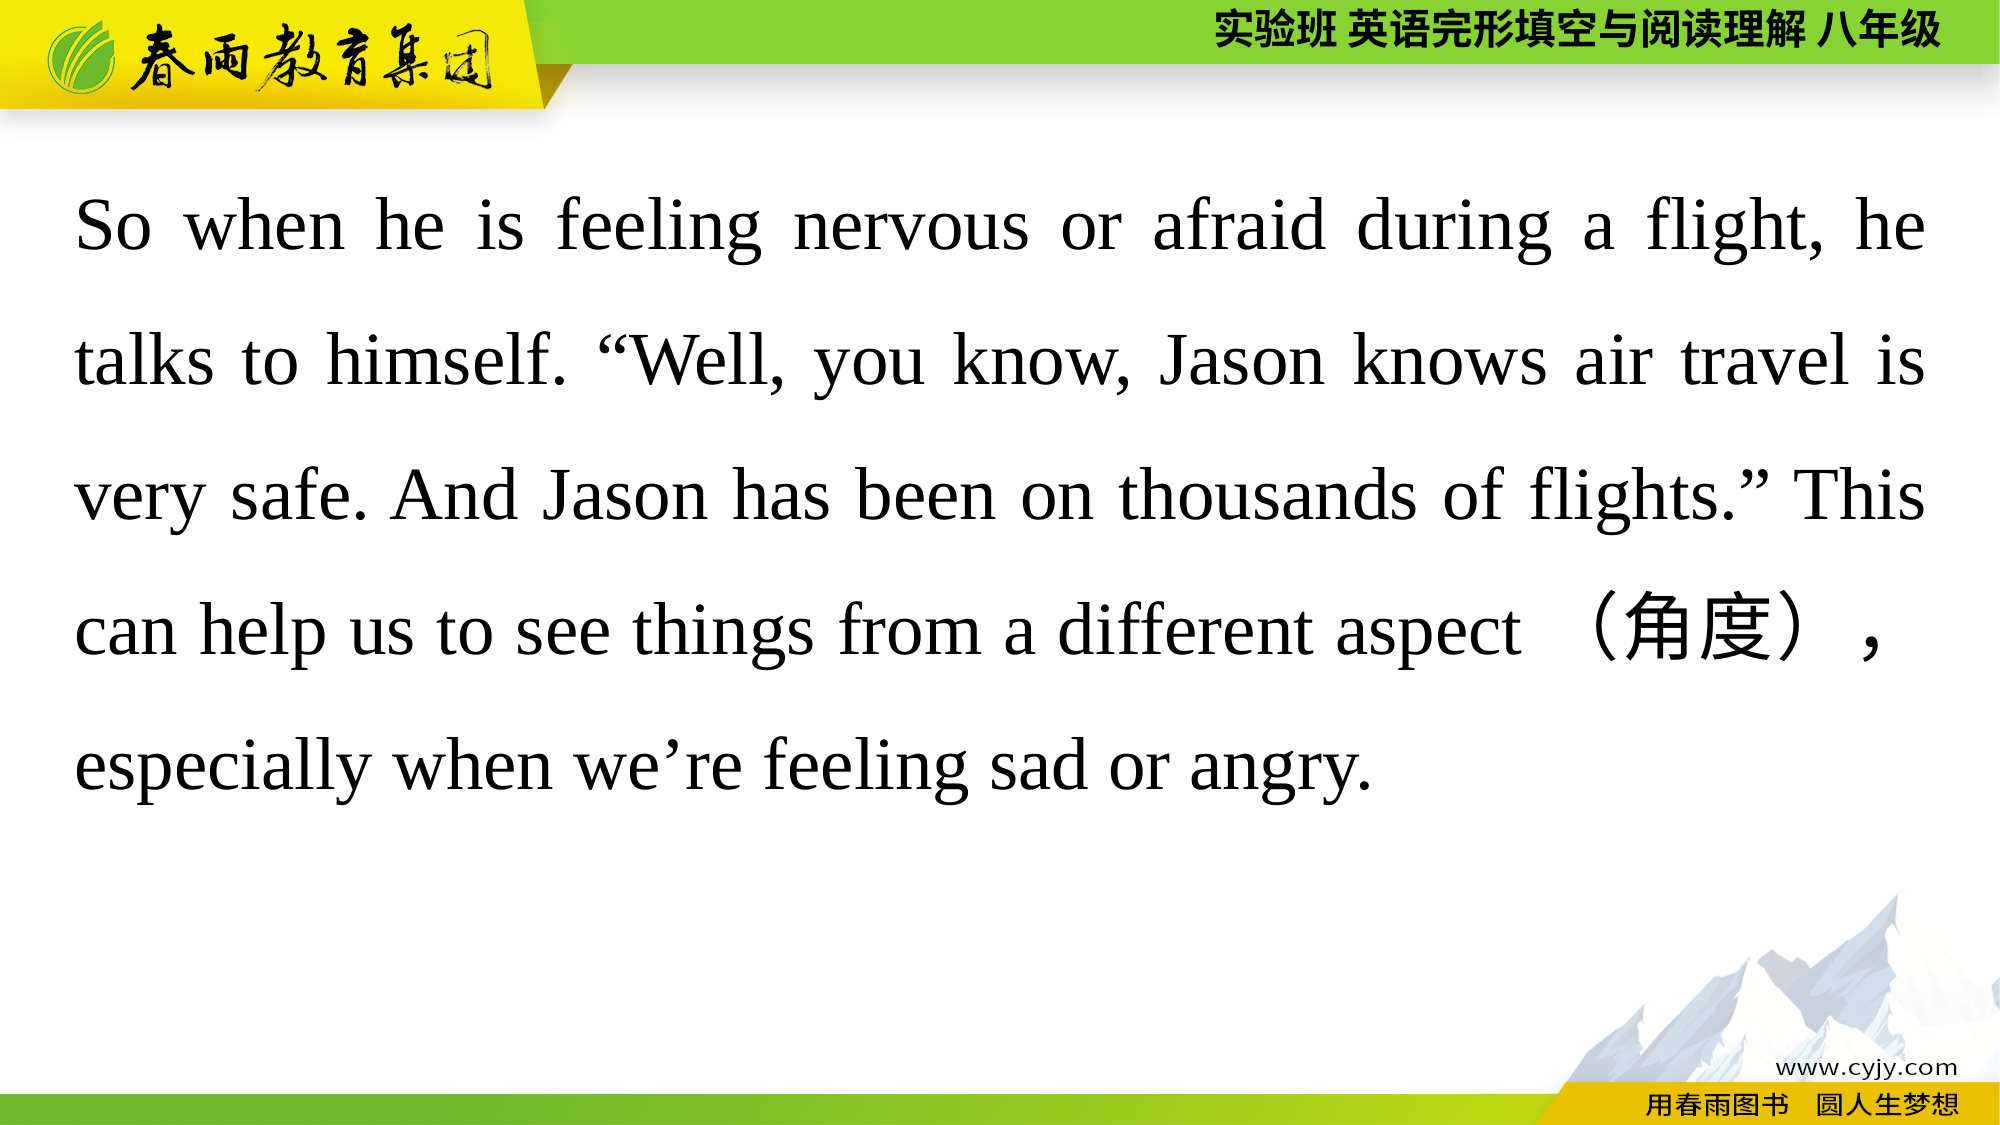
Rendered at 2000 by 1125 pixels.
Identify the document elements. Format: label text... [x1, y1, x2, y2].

picture [0, 0, 2000, 1125]
list So when he is feeling nervous or afraid during a flight, he talks to himself. “Well, you know, Jason knows air travel is very safe. And Jason has been on thousands of flights.” This can help us to see things from a different aspect（角度）， especially when we’re feeling sad or angry. [59, 122, 1944, 820]
